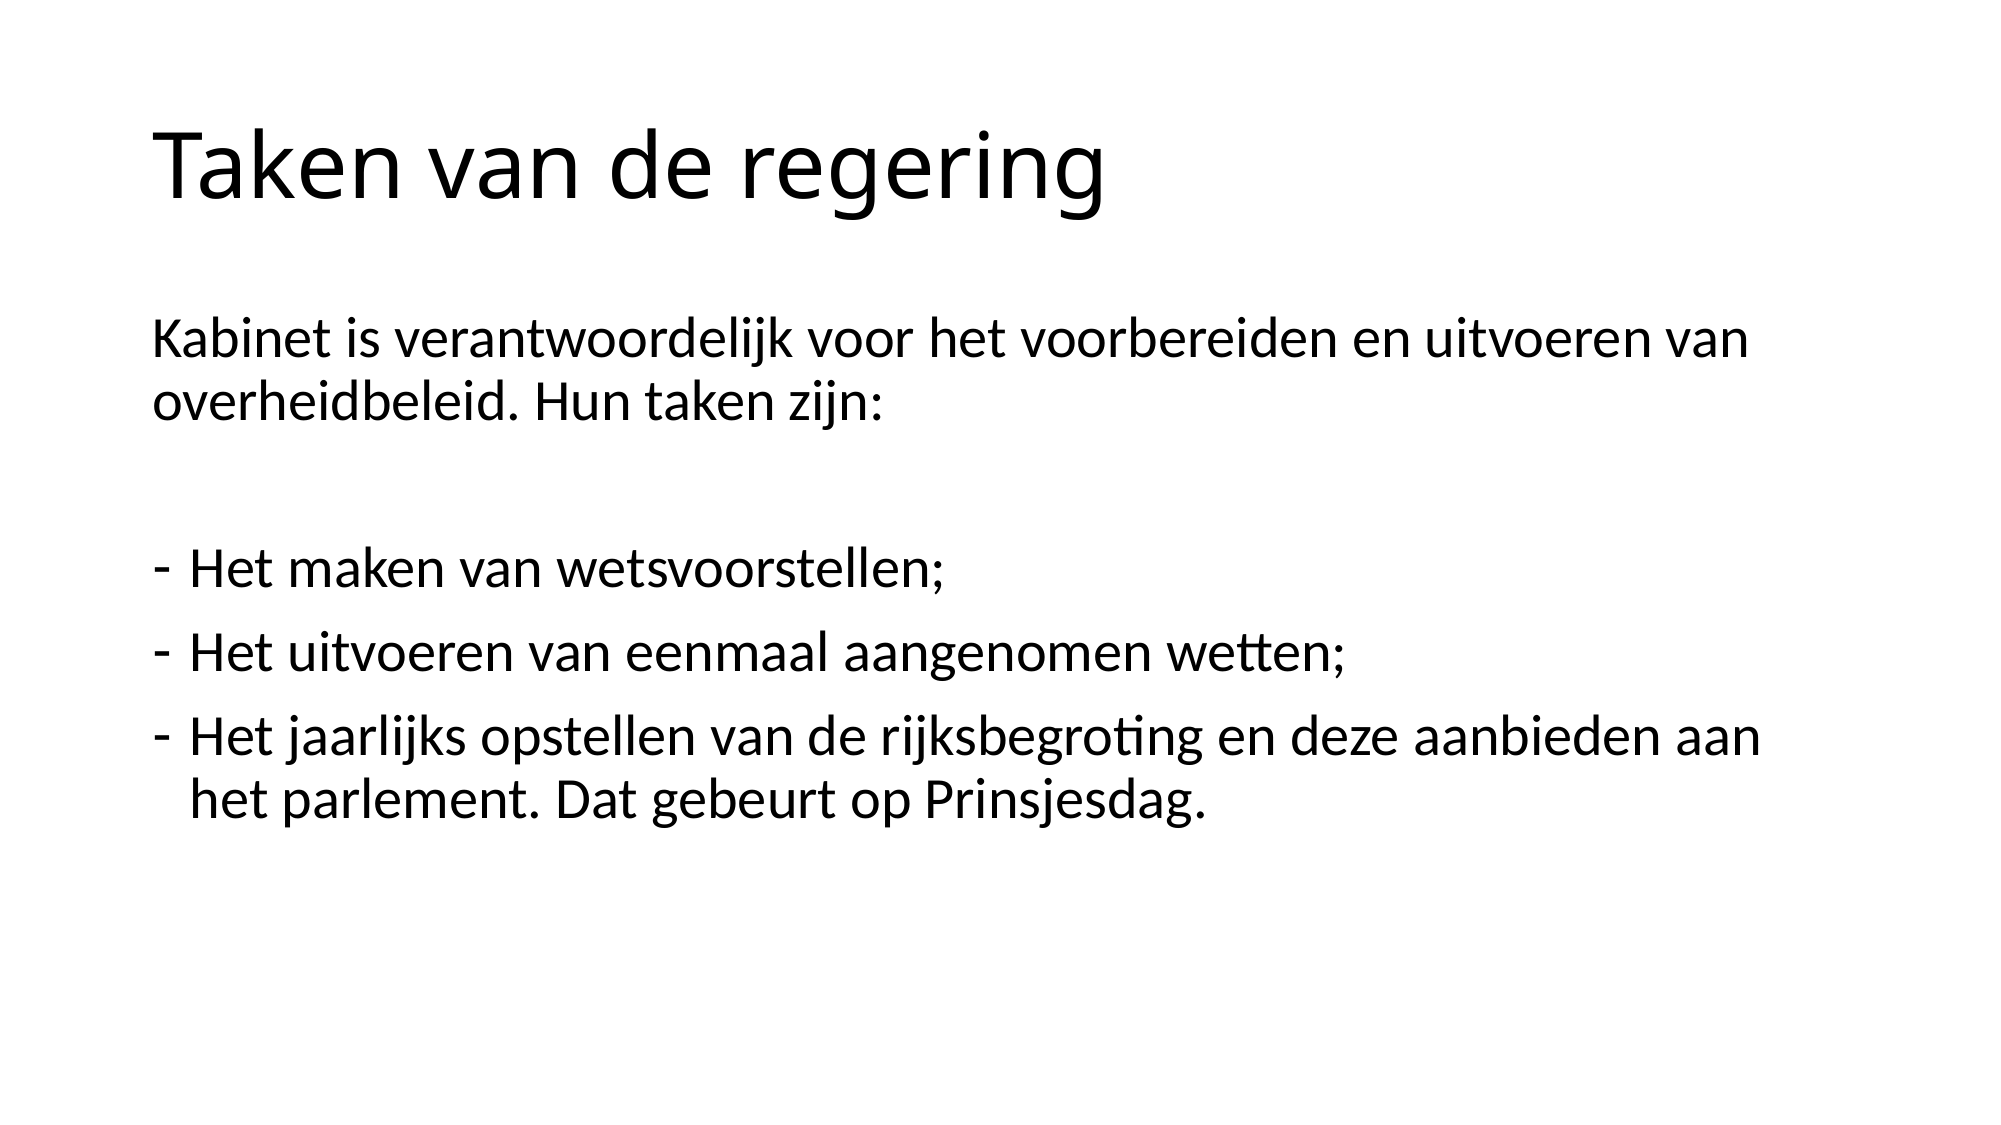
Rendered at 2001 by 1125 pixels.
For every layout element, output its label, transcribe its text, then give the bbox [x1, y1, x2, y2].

list Kabinet is verantwoordelijk voor het voorbereiden en uitvoeren van overheidbeleid. Hun taken zijn: Het maken van wetsvoorstellen; Het uitvoeren van eenmaal aangenomen wetten; Het jaarlijks opstellen van de rijksbegroting en deze aanbieden aan het parlement. Dat gebeurt op Prinsjesdag. [137, 299, 1863, 1014]
title Taken van de regering [137, 59, 1863, 278]
